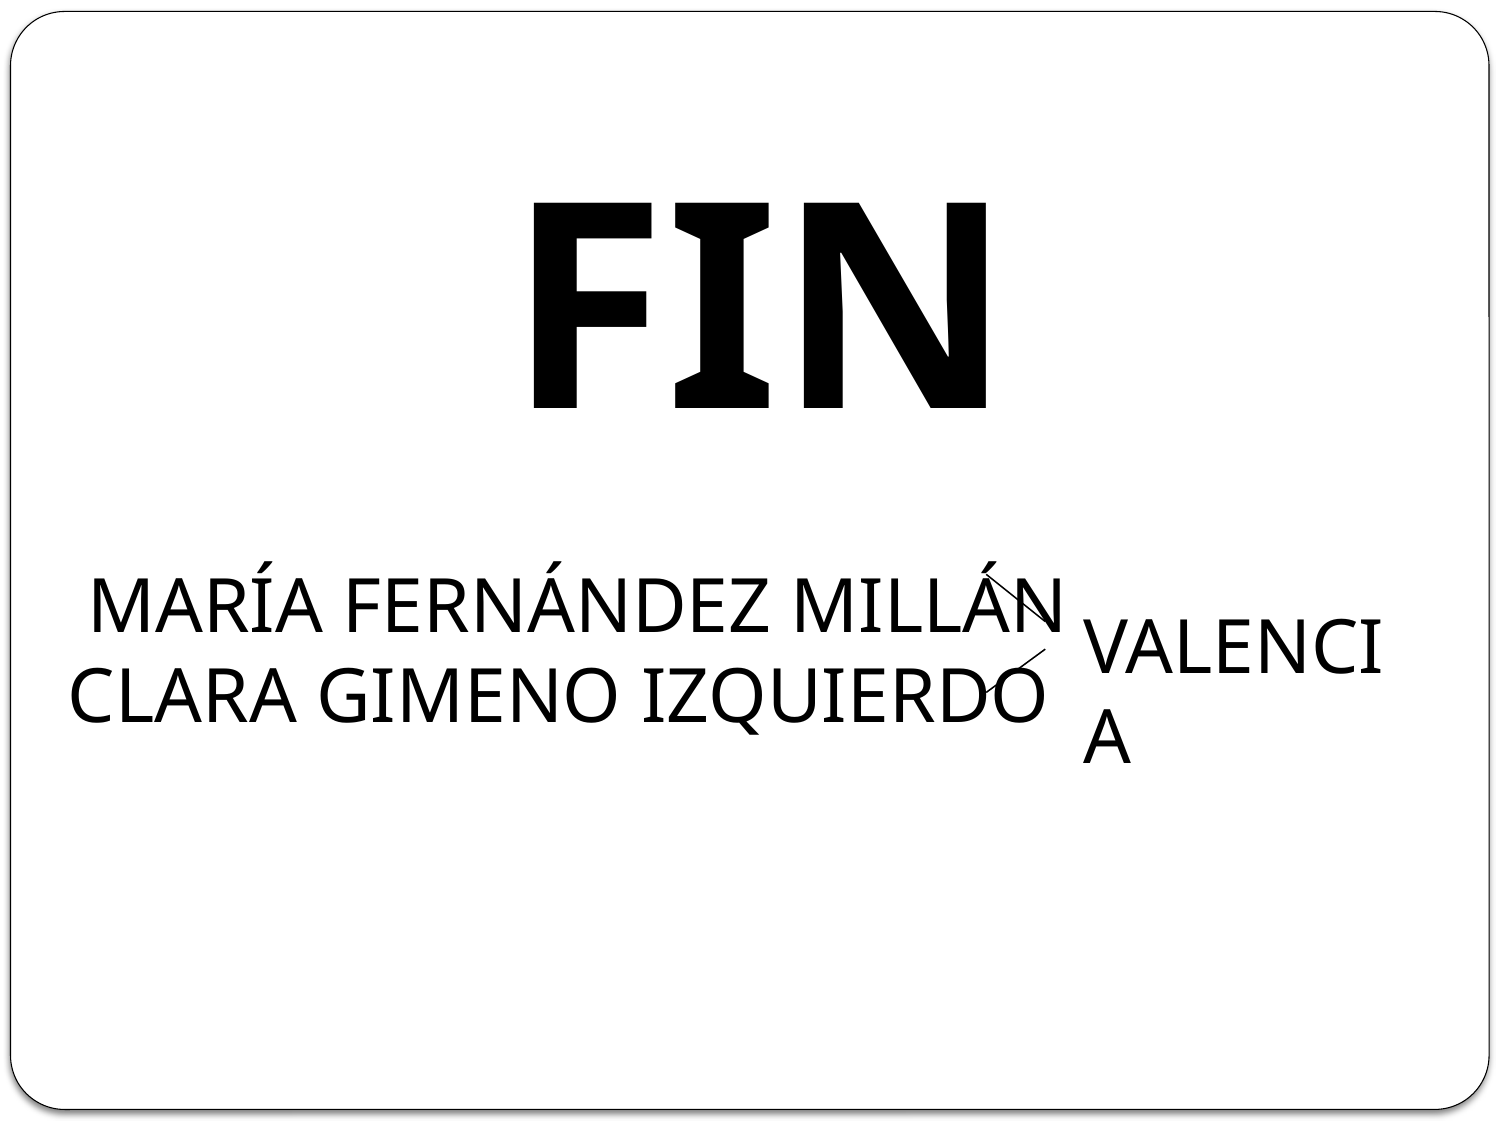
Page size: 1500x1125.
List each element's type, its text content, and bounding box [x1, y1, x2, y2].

text_box FIN [419, 113, 1500, 474]
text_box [985, 648, 1046, 693]
text_box MARÍA FERNÁNDEZ MILLÁN CLARA GIMENO IZQUIERDO [53, 550, 1270, 746]
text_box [985, 573, 1046, 622]
text_box VALENCIA [1068, 590, 1447, 786]
